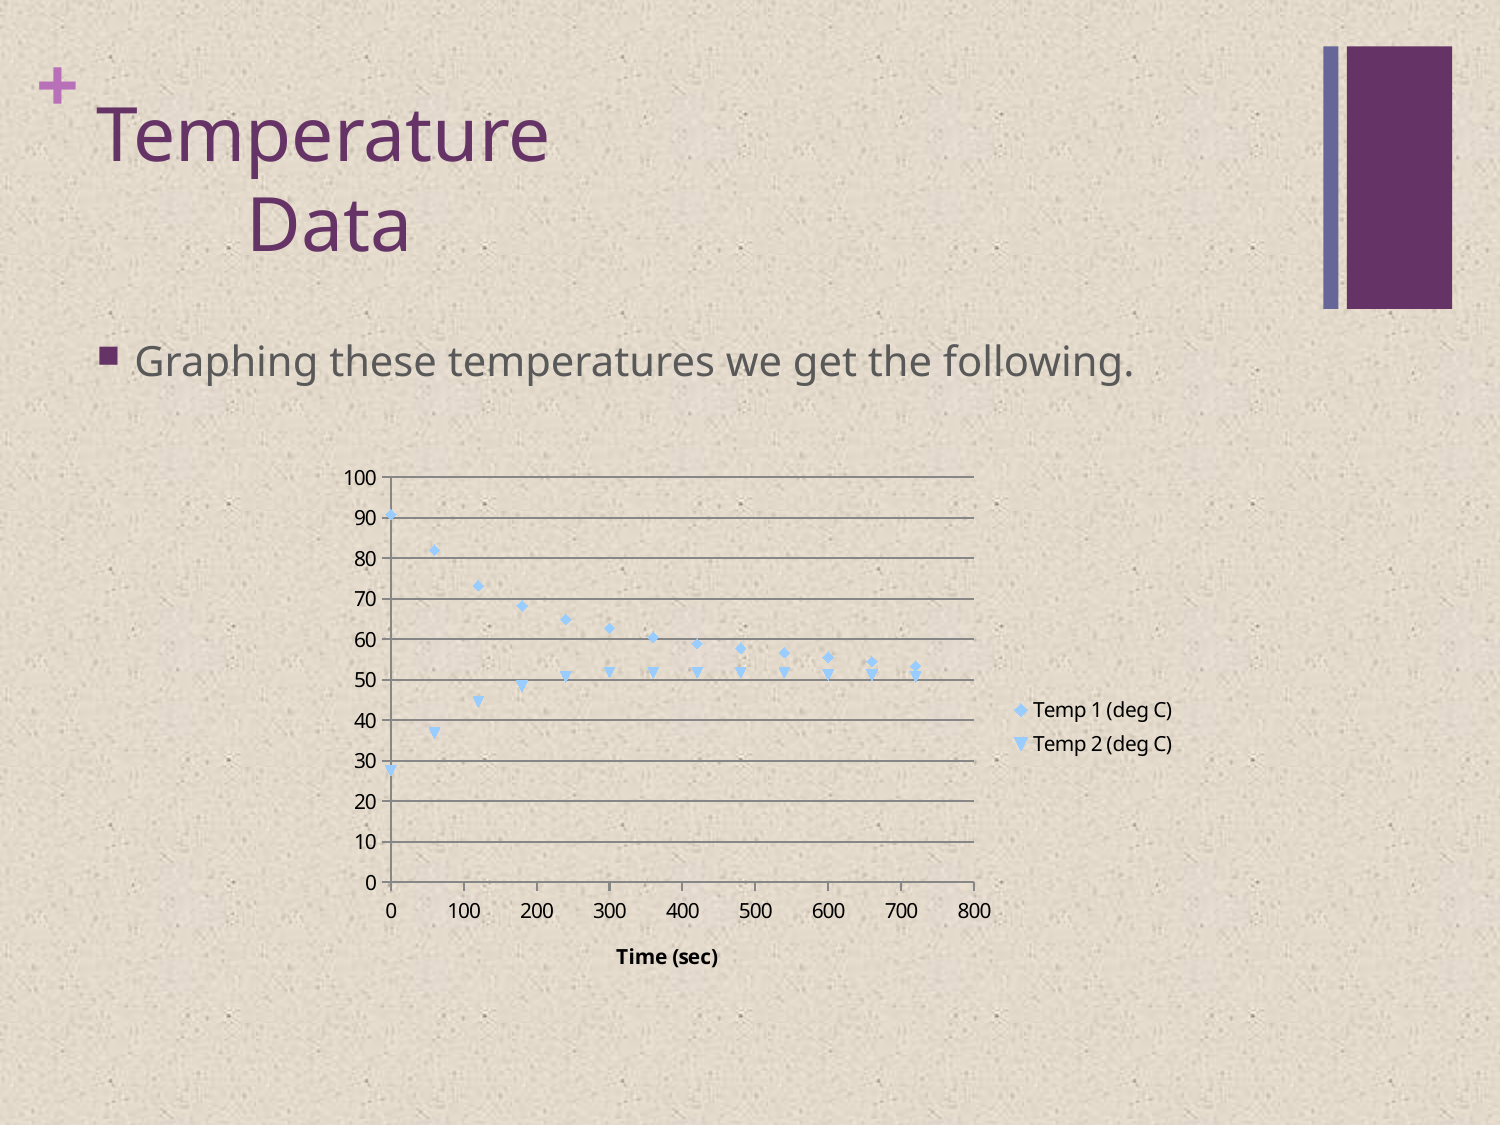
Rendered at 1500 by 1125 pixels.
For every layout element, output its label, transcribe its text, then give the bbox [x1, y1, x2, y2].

title Temperature Data [81, 79, 1322, 263]
list Graphing these temperatures we get the following. [81, 327, 1322, 1047]
picture [0, 0, 1500, 1125]
chart [325, 451, 1193, 1003]
